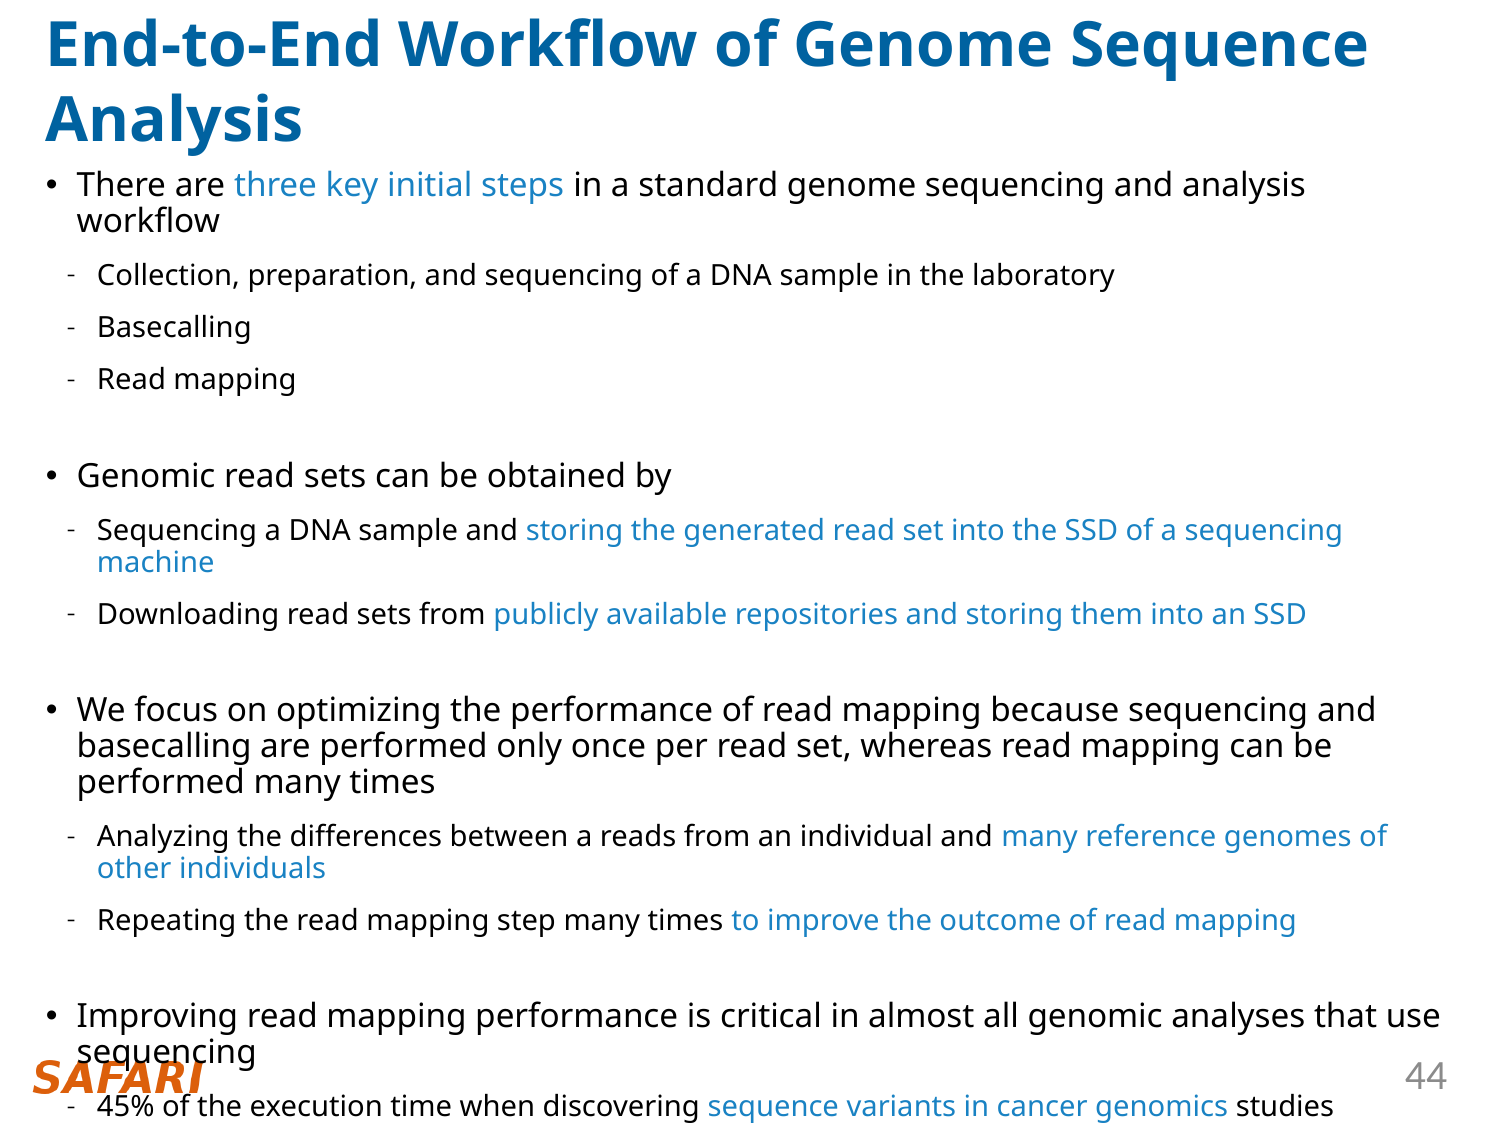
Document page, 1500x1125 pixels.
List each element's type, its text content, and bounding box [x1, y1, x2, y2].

picture [31, 1051, 209, 1104]
list There are three key initial steps in a standard genome sequencing and analysis workflow Collection, preparation, and sequencing of a DNA sample in the laboratory Basecalling Read mapping Genomic read sets can be obtained by Sequencing a DNA sample and storing the generated read set into the SSD of a sequencing machine Downloading read sets from publicly available repositories and storing them into an SSD We focus on optimizing the performance of read mapping because sequencing and basecalling are performed only once per read set, whereas read mapping can be performed many times Analyzing the differences between a reads from an individual and many reference genomes of other individuals Repeating the read mapping step many times to improve the outcome of read mapping Improving read mapping performance is critical in almost all genomic analyses that use sequencing 45% of the execution time when discovering sequence variants in cancer genomics studies 60% of the execution time when profiling the species composition of a multi-species (i.e., metagenomic) read [31, 160, 1475, 1043]
title End-to-End Workflow of Genome Sequence Analysis [31, 15, 1475, 143]
